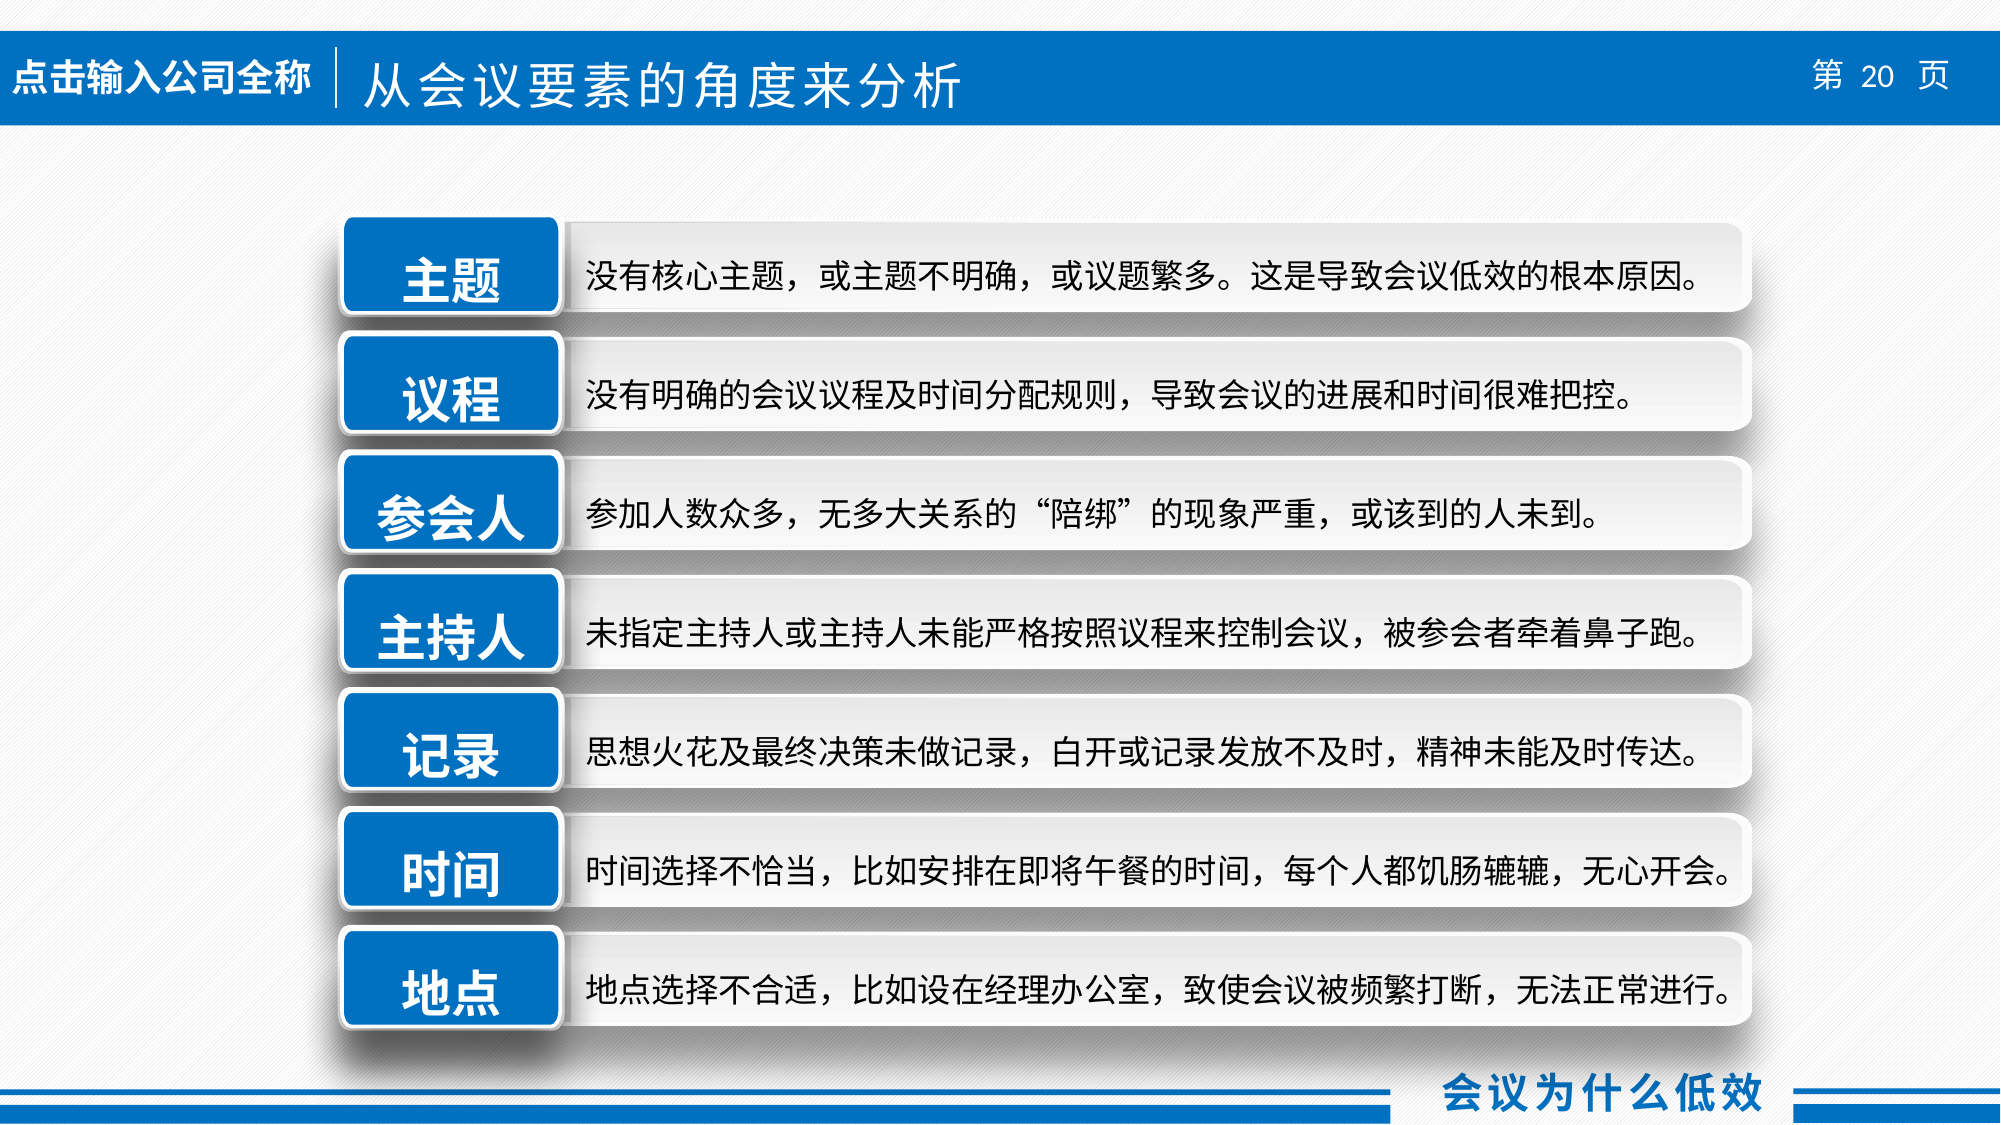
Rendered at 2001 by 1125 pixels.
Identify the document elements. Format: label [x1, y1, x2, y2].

text_box [339, 331, 564, 435]
text_box [339, 926, 564, 1029]
text_box [568, 933, 1751, 1025]
text_box [568, 814, 1751, 906]
text_box [568, 338, 1751, 430]
text_box [568, 457, 1751, 549]
text_box [339, 569, 564, 673]
text_box [339, 450, 564, 554]
text_box [568, 695, 1751, 787]
text_box [339, 688, 564, 792]
text_box [339, 212, 564, 316]
text_box [339, 807, 564, 911]
text_box [568, 576, 1751, 668]
text_box [568, 219, 1751, 311]
